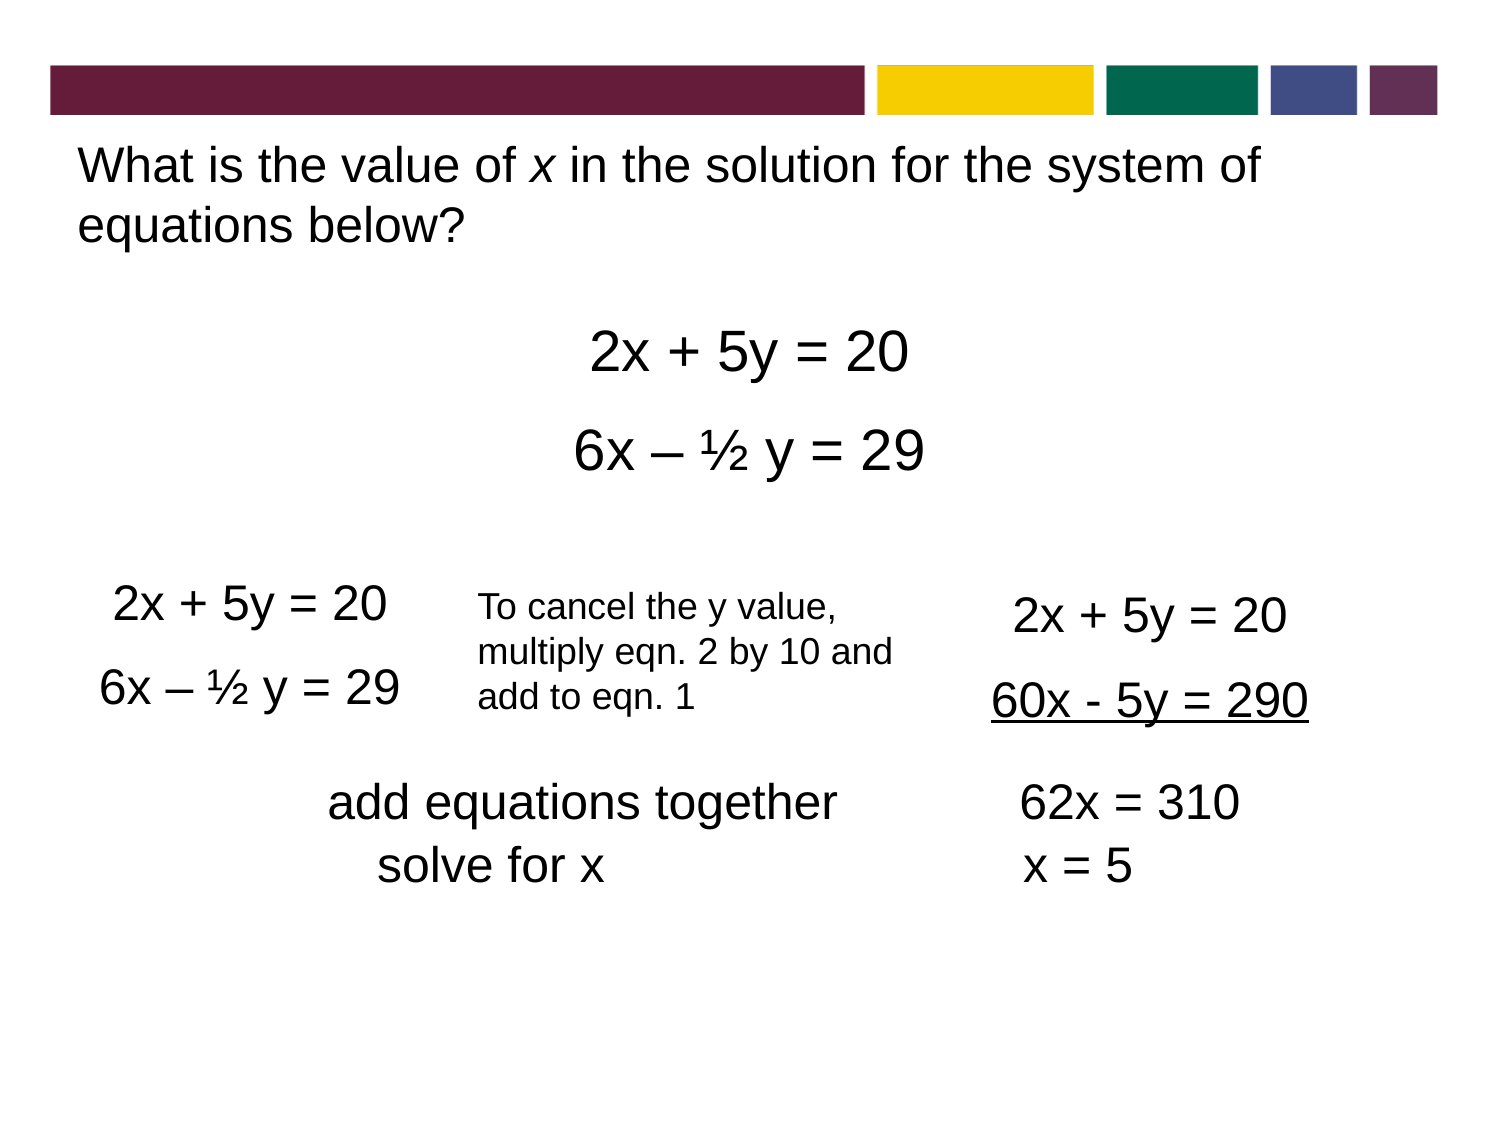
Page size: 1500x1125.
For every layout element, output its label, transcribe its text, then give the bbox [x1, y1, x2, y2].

text_box What is the value of x in the solution for the system of equations below? 2x + 5y = 20 6x – ½ y = 29 [62, 124, 1438, 490]
text_box add equations together 62x = 310 [312, 762, 1313, 838]
text_box solve for x x = 5 [362, 824, 1400, 900]
text_box 2x + 5y = 20 6x – ½ y = 29 [24, 562, 475, 723]
text_box 2x + 5y = 20 60x - 5y = 290 [875, 575, 1425, 735]
text_box [375, 687, 1088, 762]
text_box To cancel the y value, multiply eqn. 2 by 10 and add to eqn. 1 [462, 574, 913, 687]
picture [37, 49, 1438, 116]
